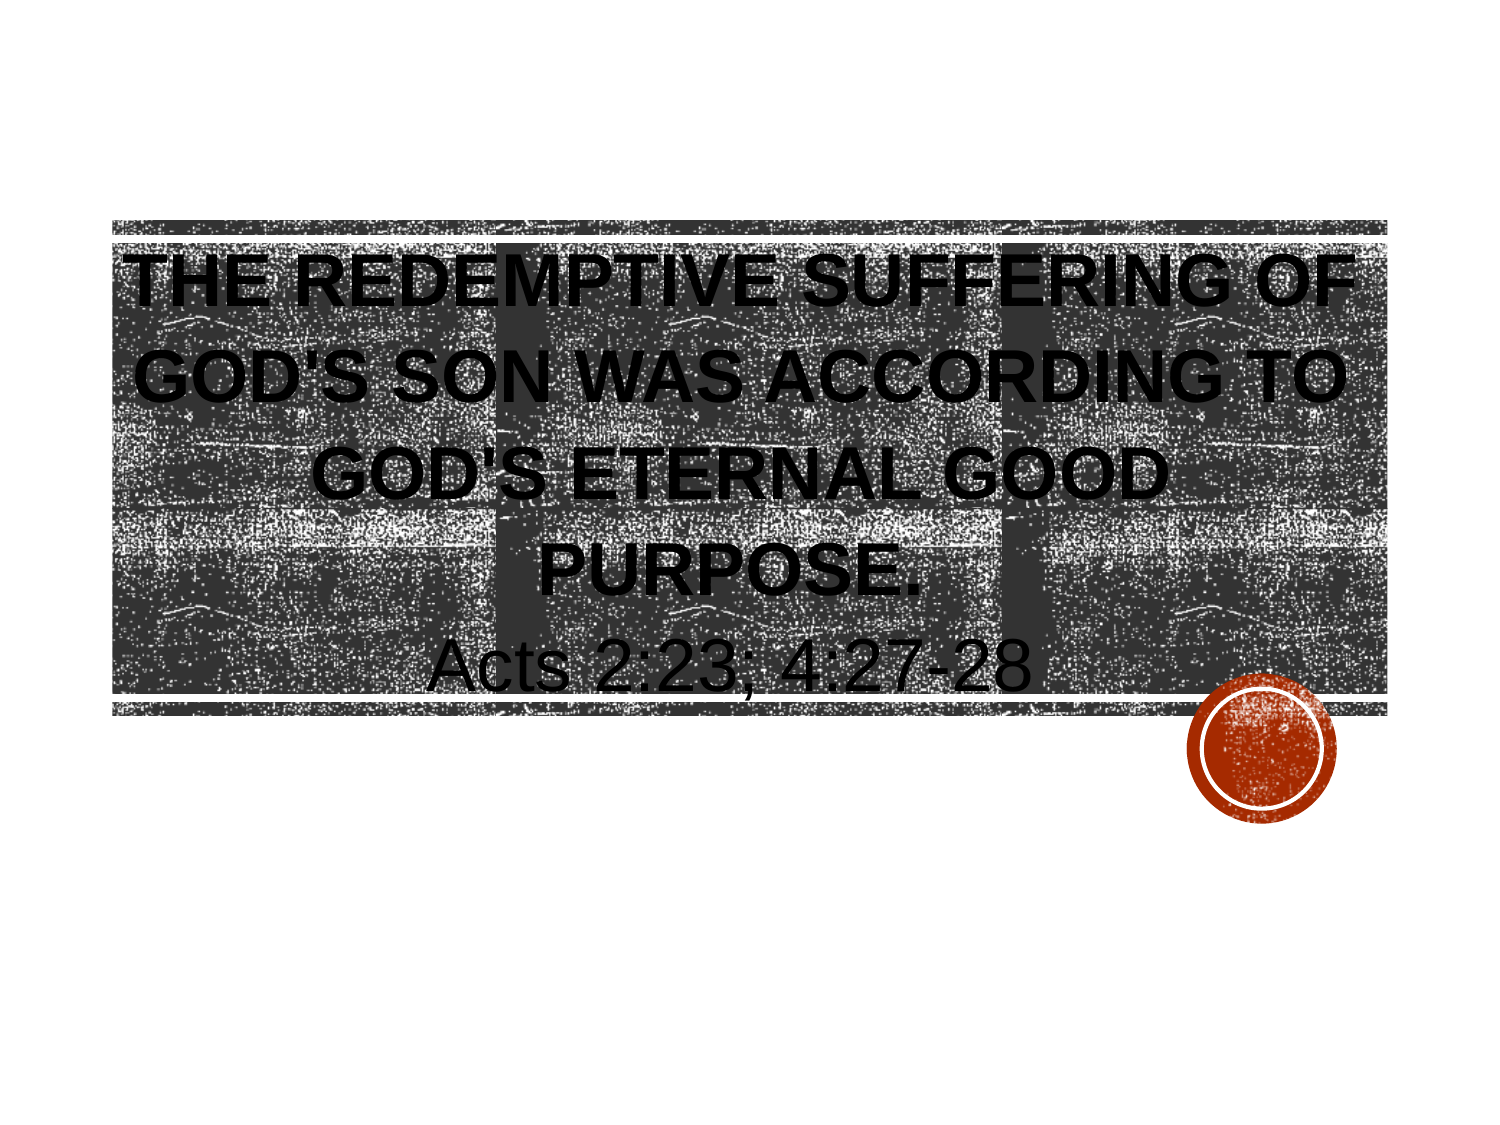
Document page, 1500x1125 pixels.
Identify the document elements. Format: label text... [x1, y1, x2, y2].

text_box THE REDEMPTIVE SUFFERING OF GOD'S SON WAS ACCORDING TO GOD'S ETERNAL GOOD PURPOSE. Acts 2:23; 4:27-28 [103, 217, 1379, 714]
